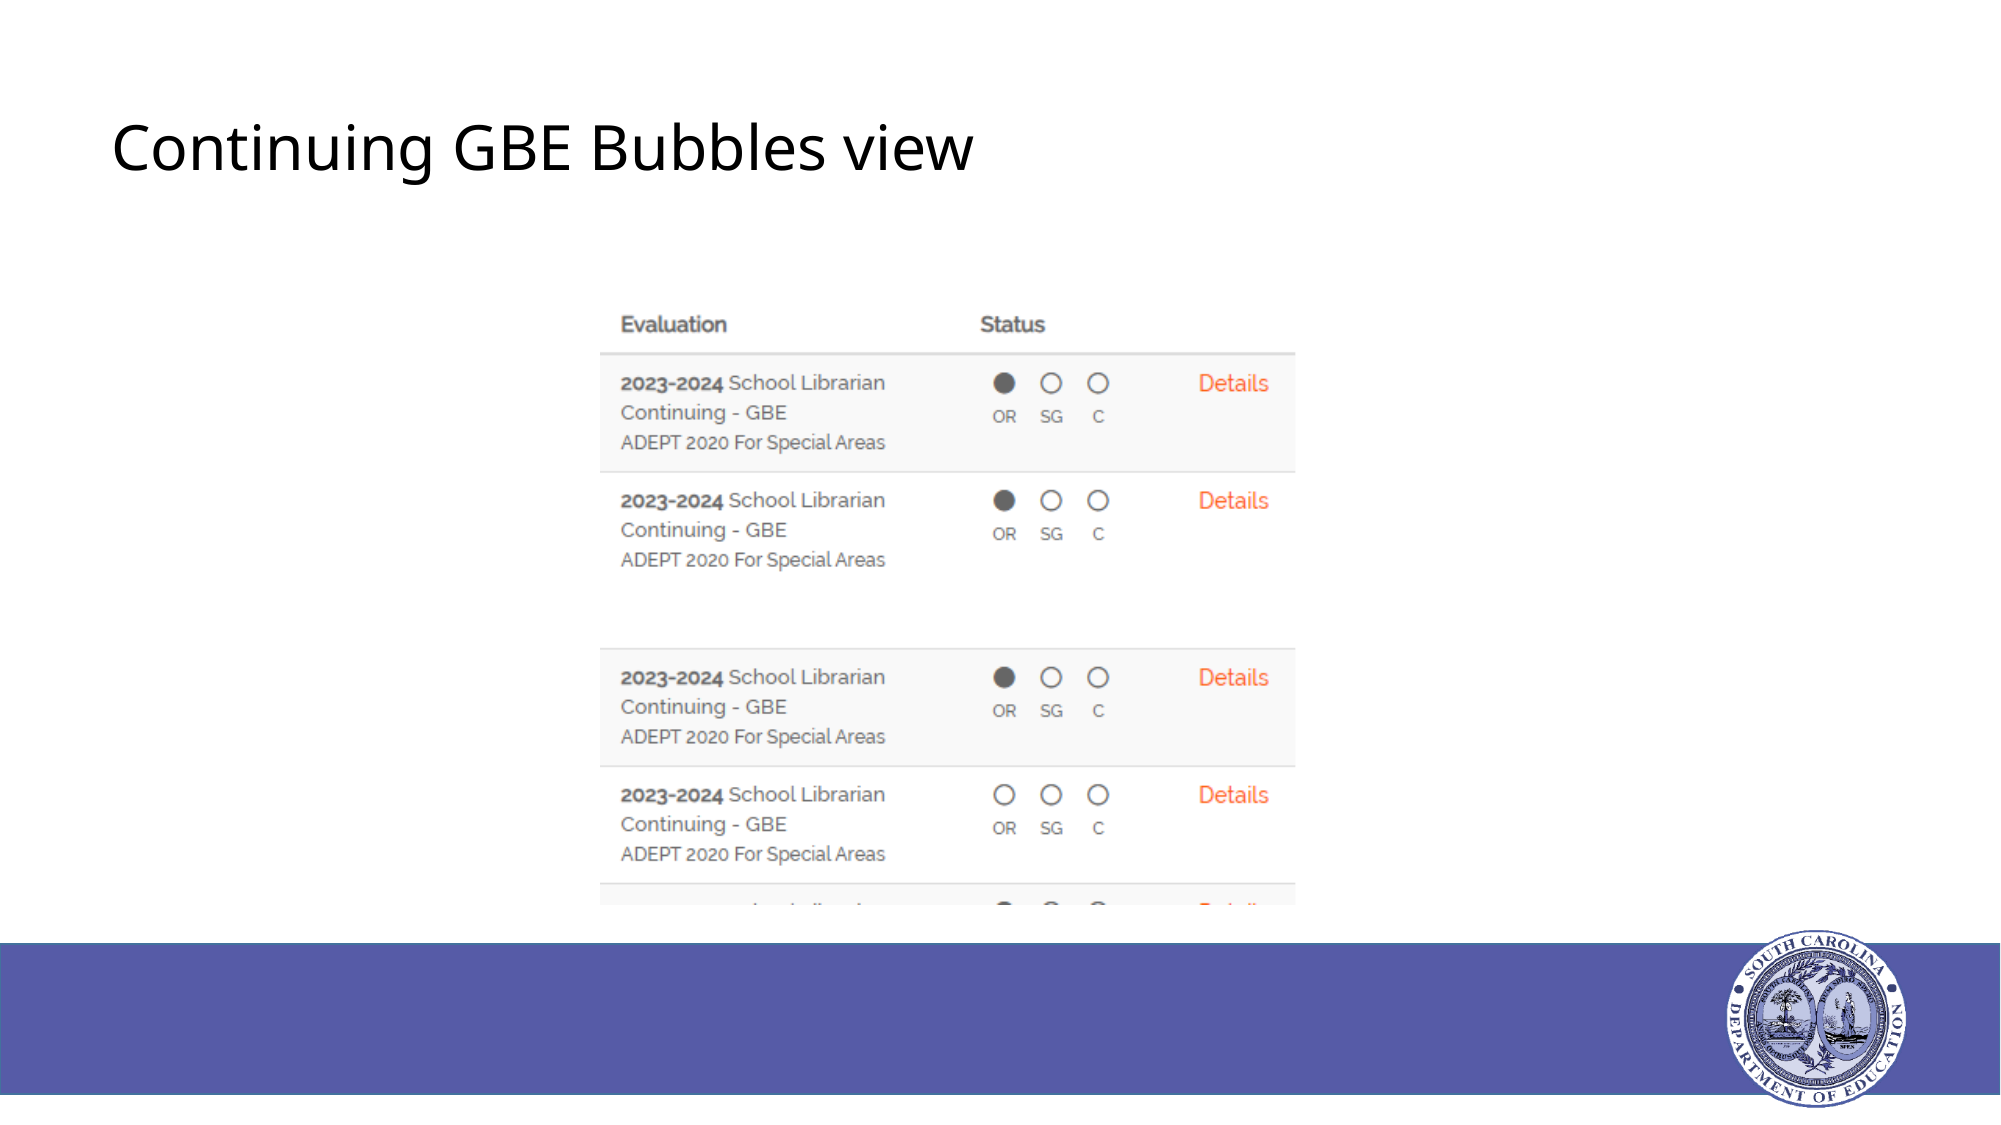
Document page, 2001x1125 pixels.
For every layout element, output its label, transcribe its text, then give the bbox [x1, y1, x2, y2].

title Continuing GBE Bubbles view [96, 59, 1897, 240]
picture [1723, 928, 1907, 1109]
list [600, 293, 1395, 905]
